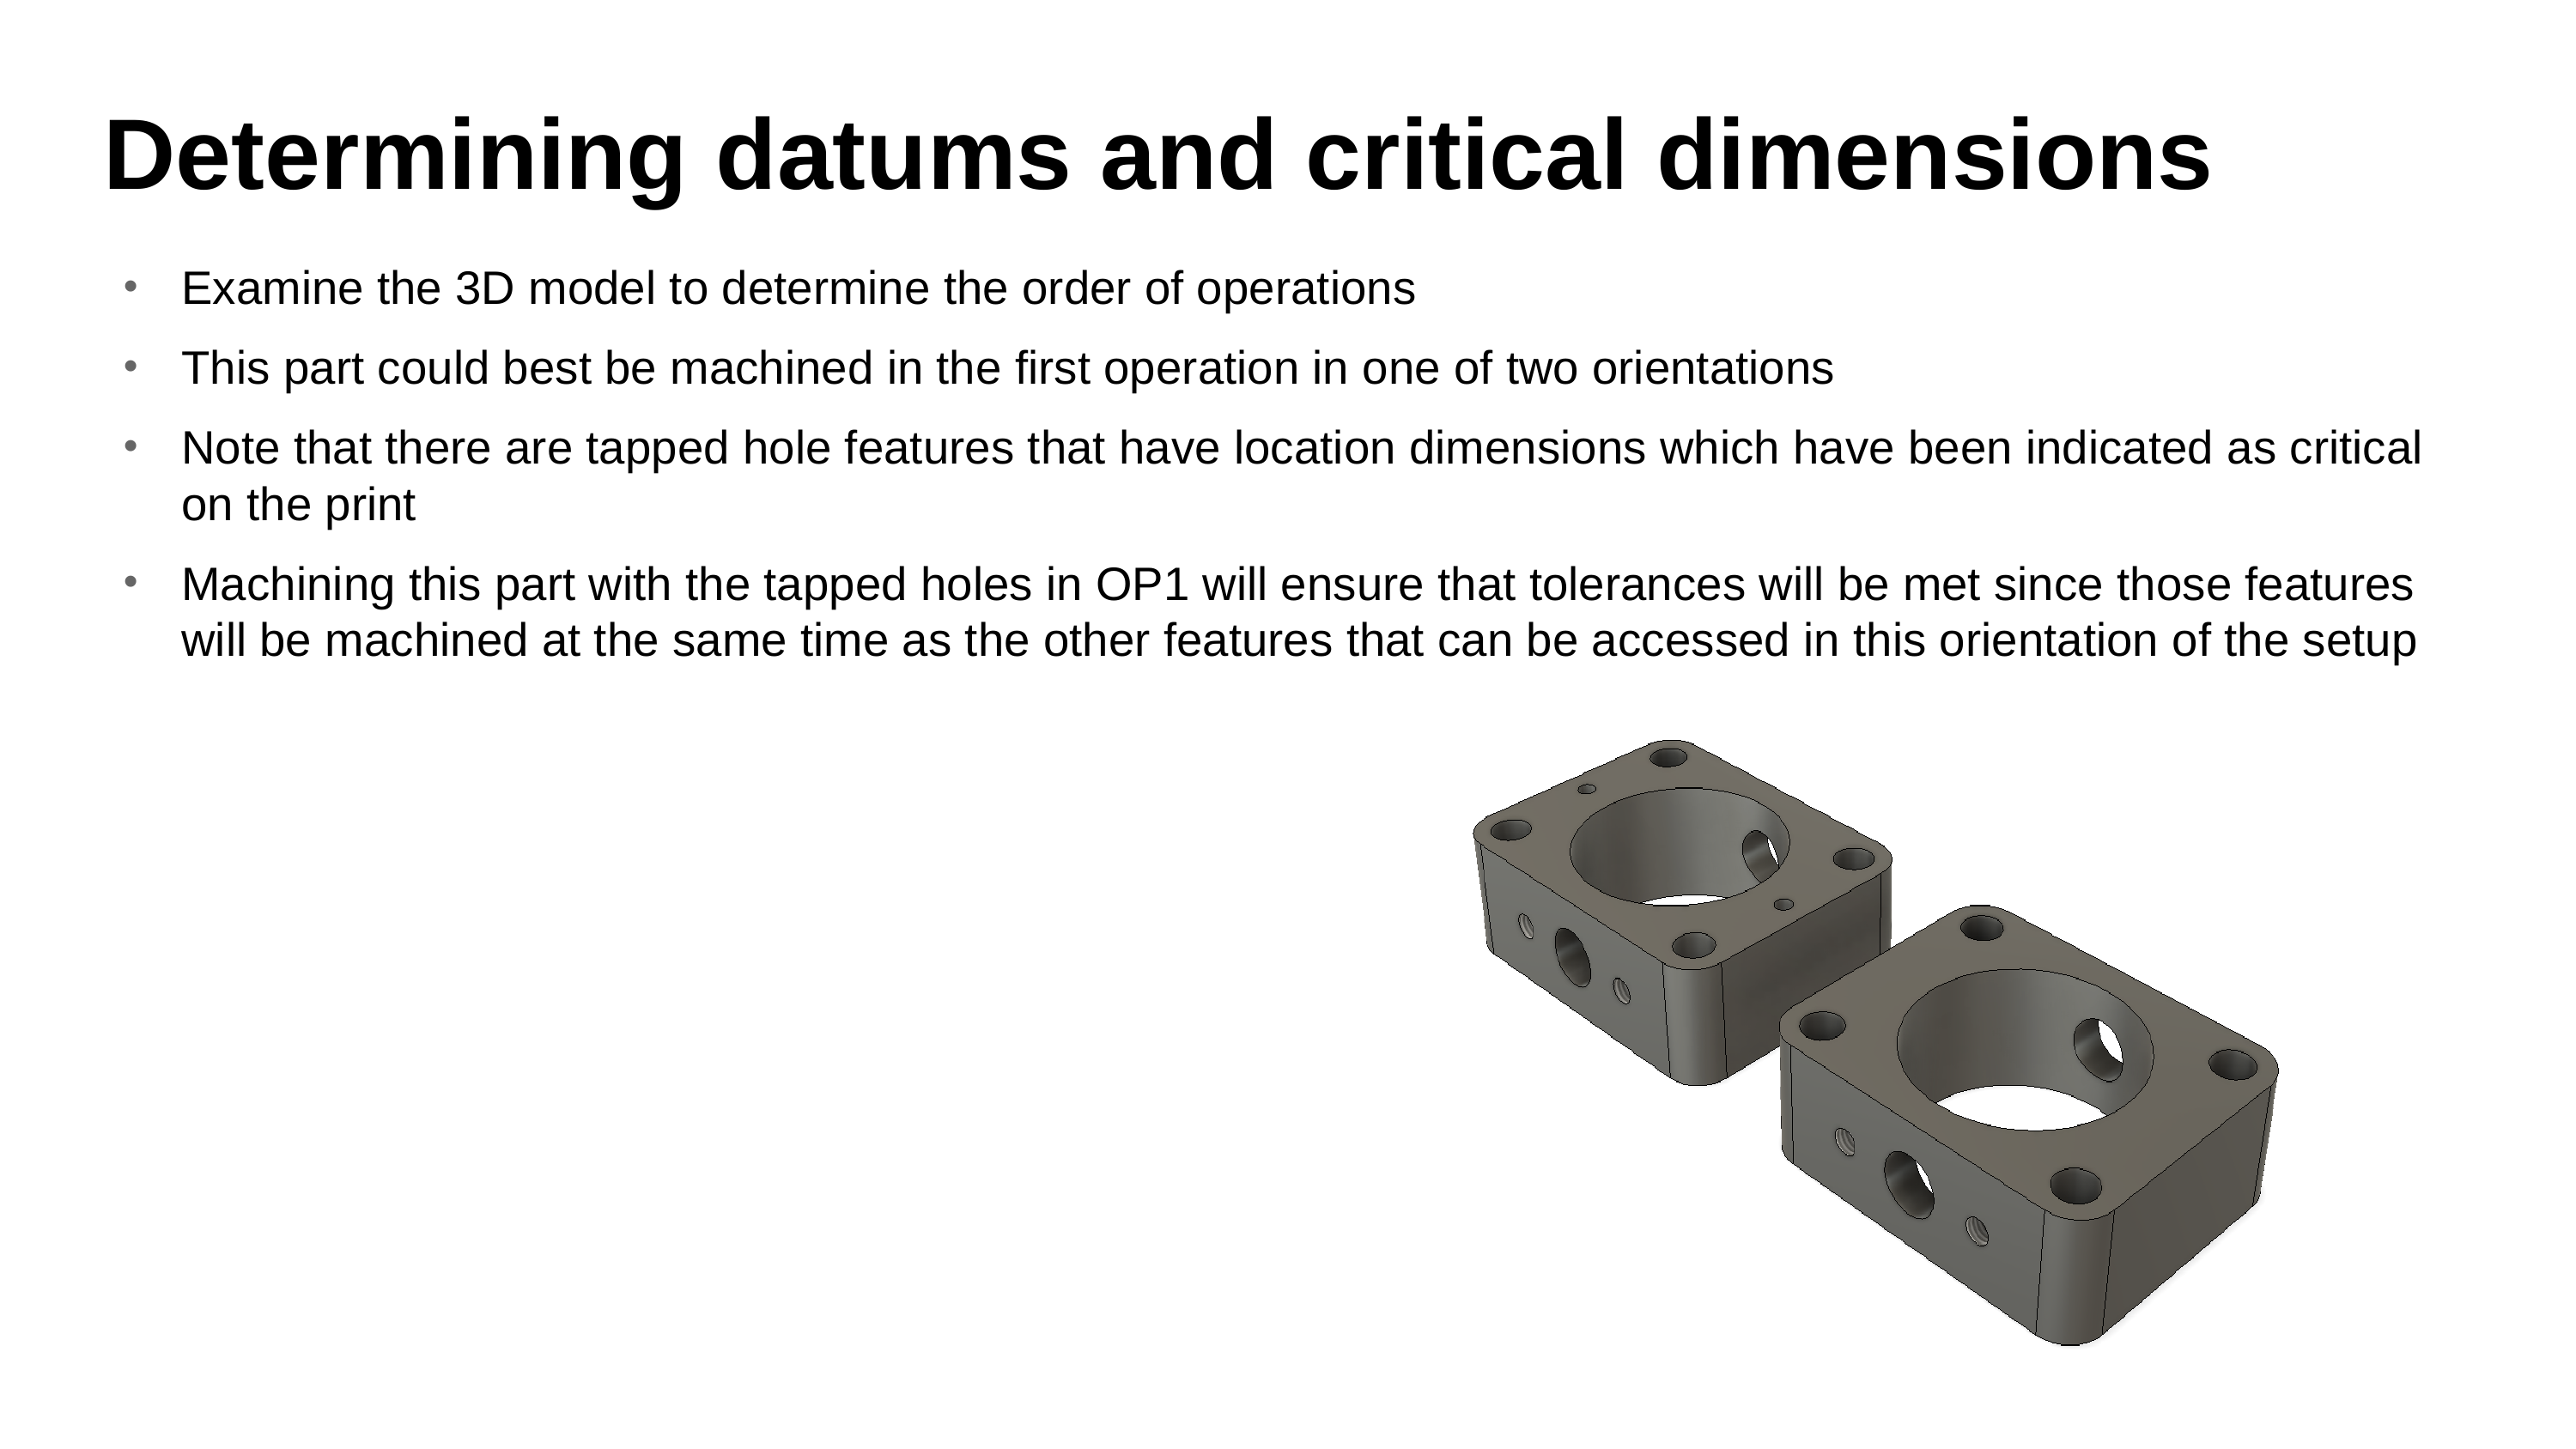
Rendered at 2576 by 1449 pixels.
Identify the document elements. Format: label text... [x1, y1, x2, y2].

list Examine the 3D model to determine the order of operations This part could best be machined in the first operation in one of two orientations Note that there are tapped hole features that have location dimensions which have been indicated as critical on the print Machining this part with the tapped holes in OP1 will ensure that tolerances will be met since those features will be machined at the same time as the other features that can be accessed in this orientation of the setup [66, 258, 2435, 724]
title Determining datums and critical dimensions [103, 103, 2473, 345]
picture [1410, 686, 2348, 1390]
